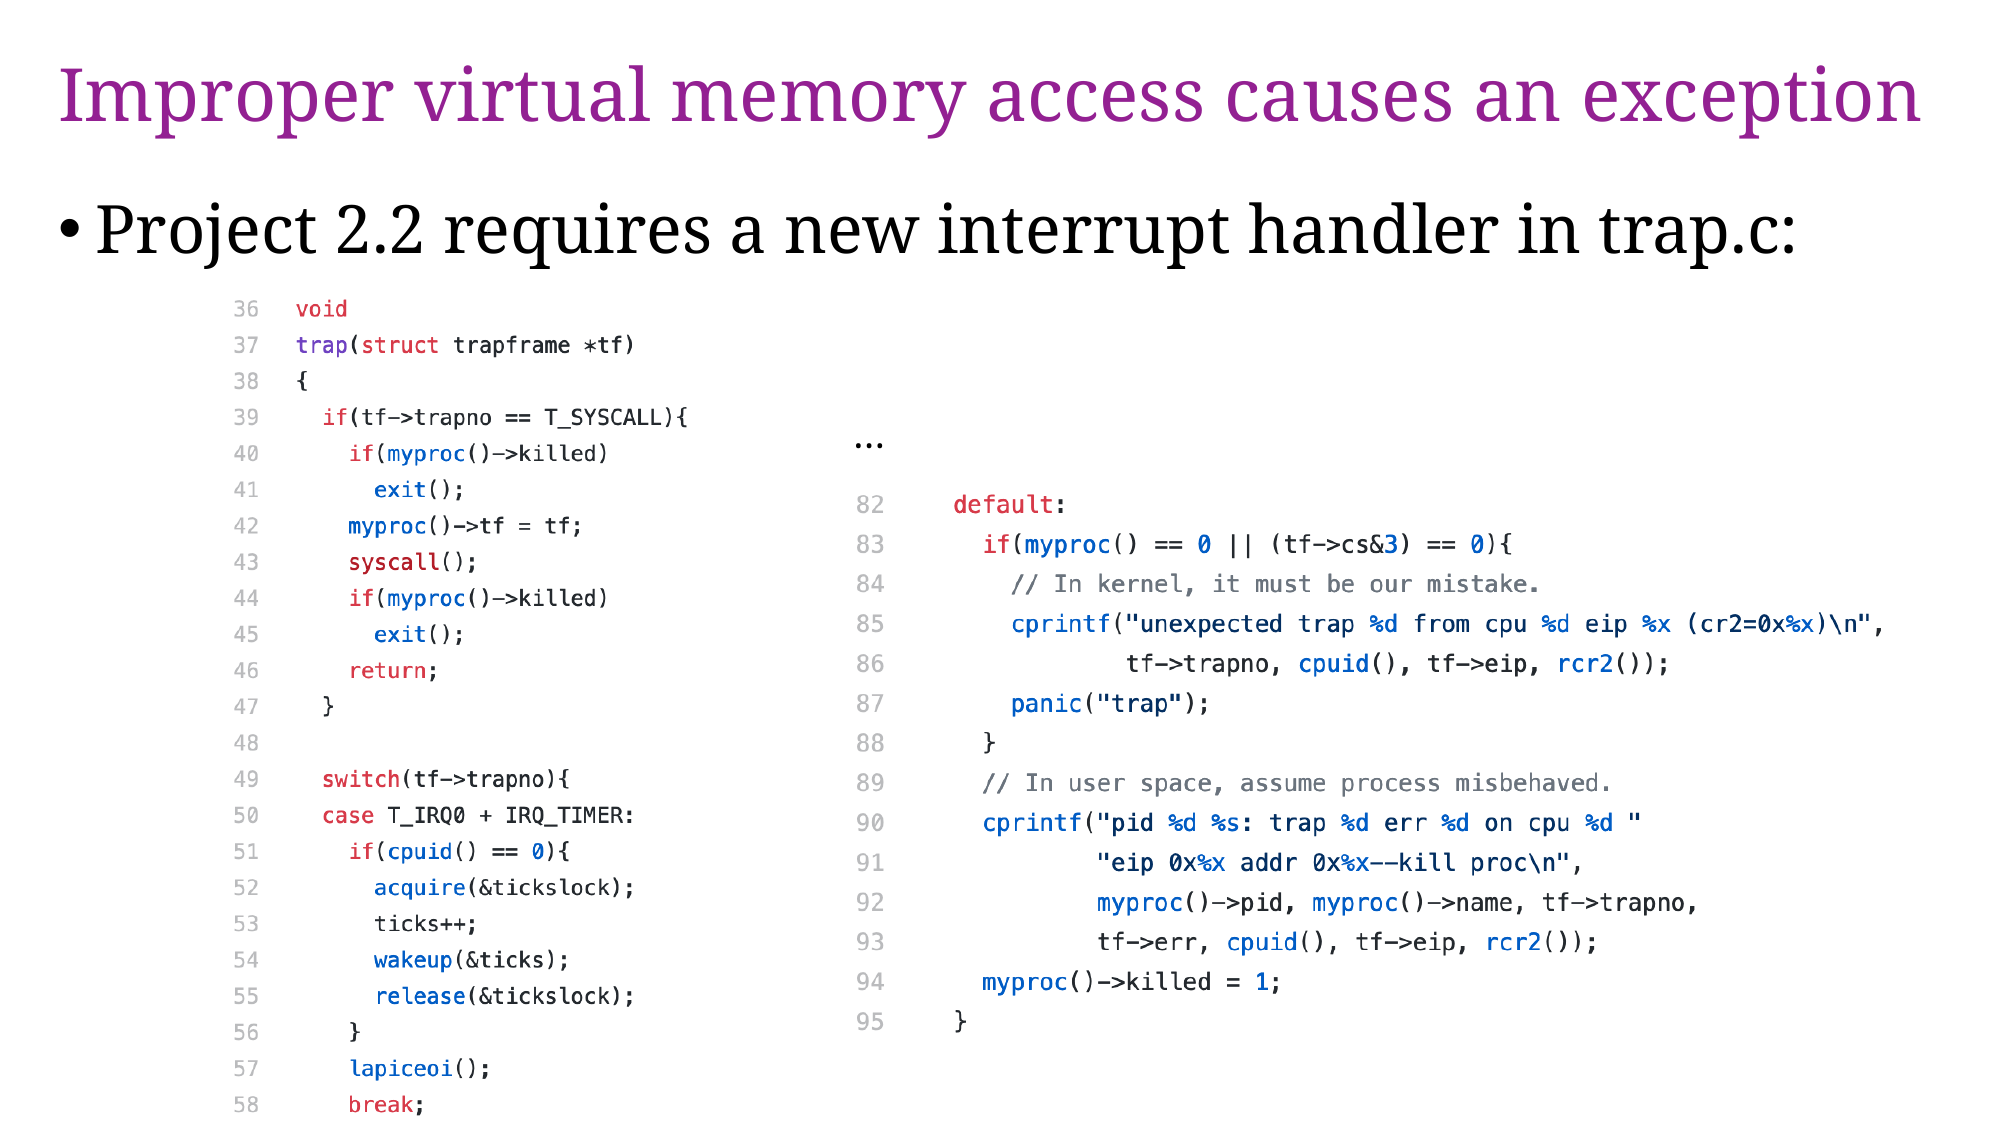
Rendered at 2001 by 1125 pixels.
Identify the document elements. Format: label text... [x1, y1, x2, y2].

title Improper virtual memory access causes an exception [43, 25, 1953, 171]
list Project 2.2 requires a new interrupt handler in trap.c: [43, 188, 1953, 310]
picture [847, 487, 1895, 1044]
picture [225, 293, 726, 1125]
text_box … [838, 403, 998, 463]
